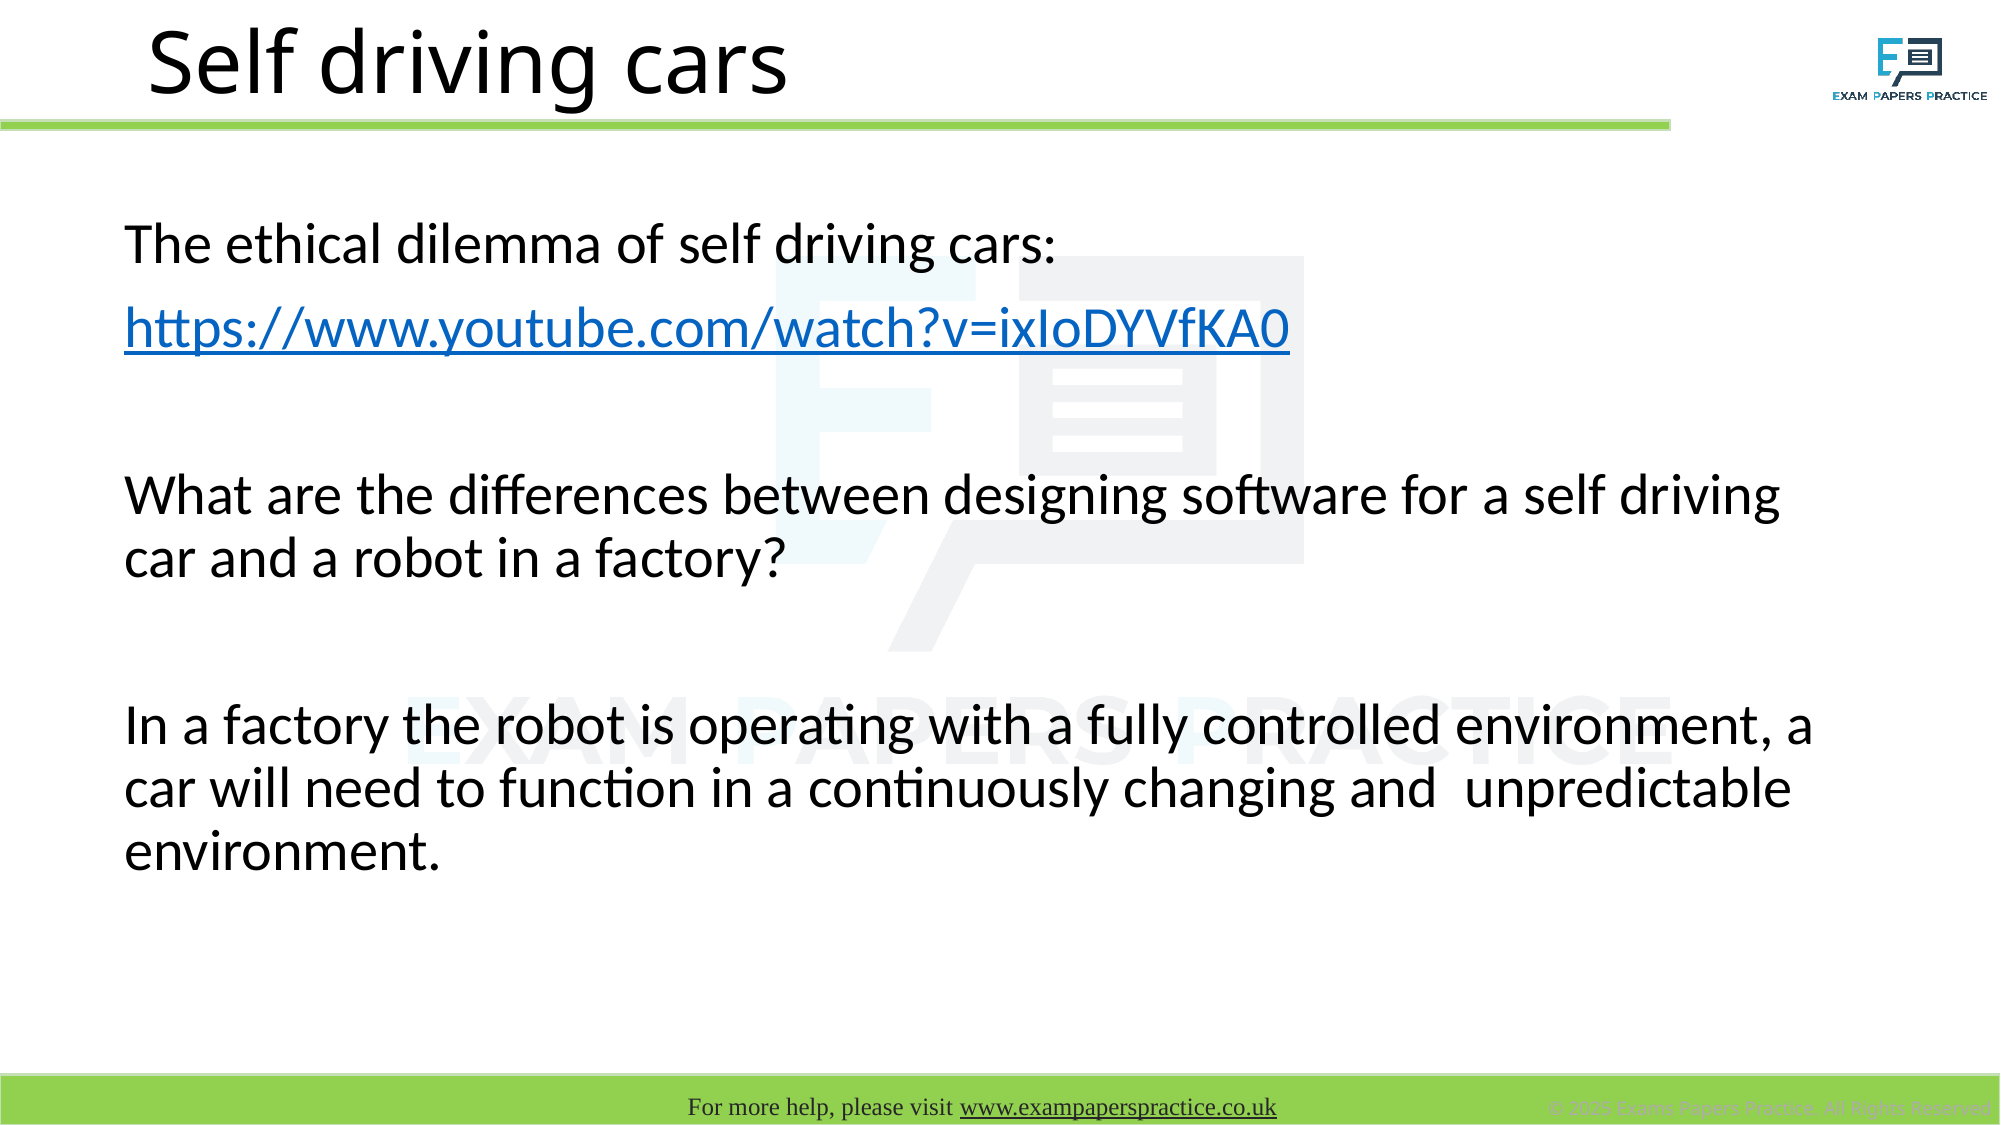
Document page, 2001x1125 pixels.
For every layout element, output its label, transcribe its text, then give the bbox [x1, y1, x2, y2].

title Self driving cars [132, 11, 1858, 121]
list The ethical dilemma of self driving cars: https://www.youtube.com/watch?v=ixIoDYVfKA0 What are the differences between designing software for a self driving car and a robot in a factory? In a factory the robot is operating with a fully controlled environment, a car will need to function in a continuously changing and unpredictable environment. [109, 205, 1835, 920]
